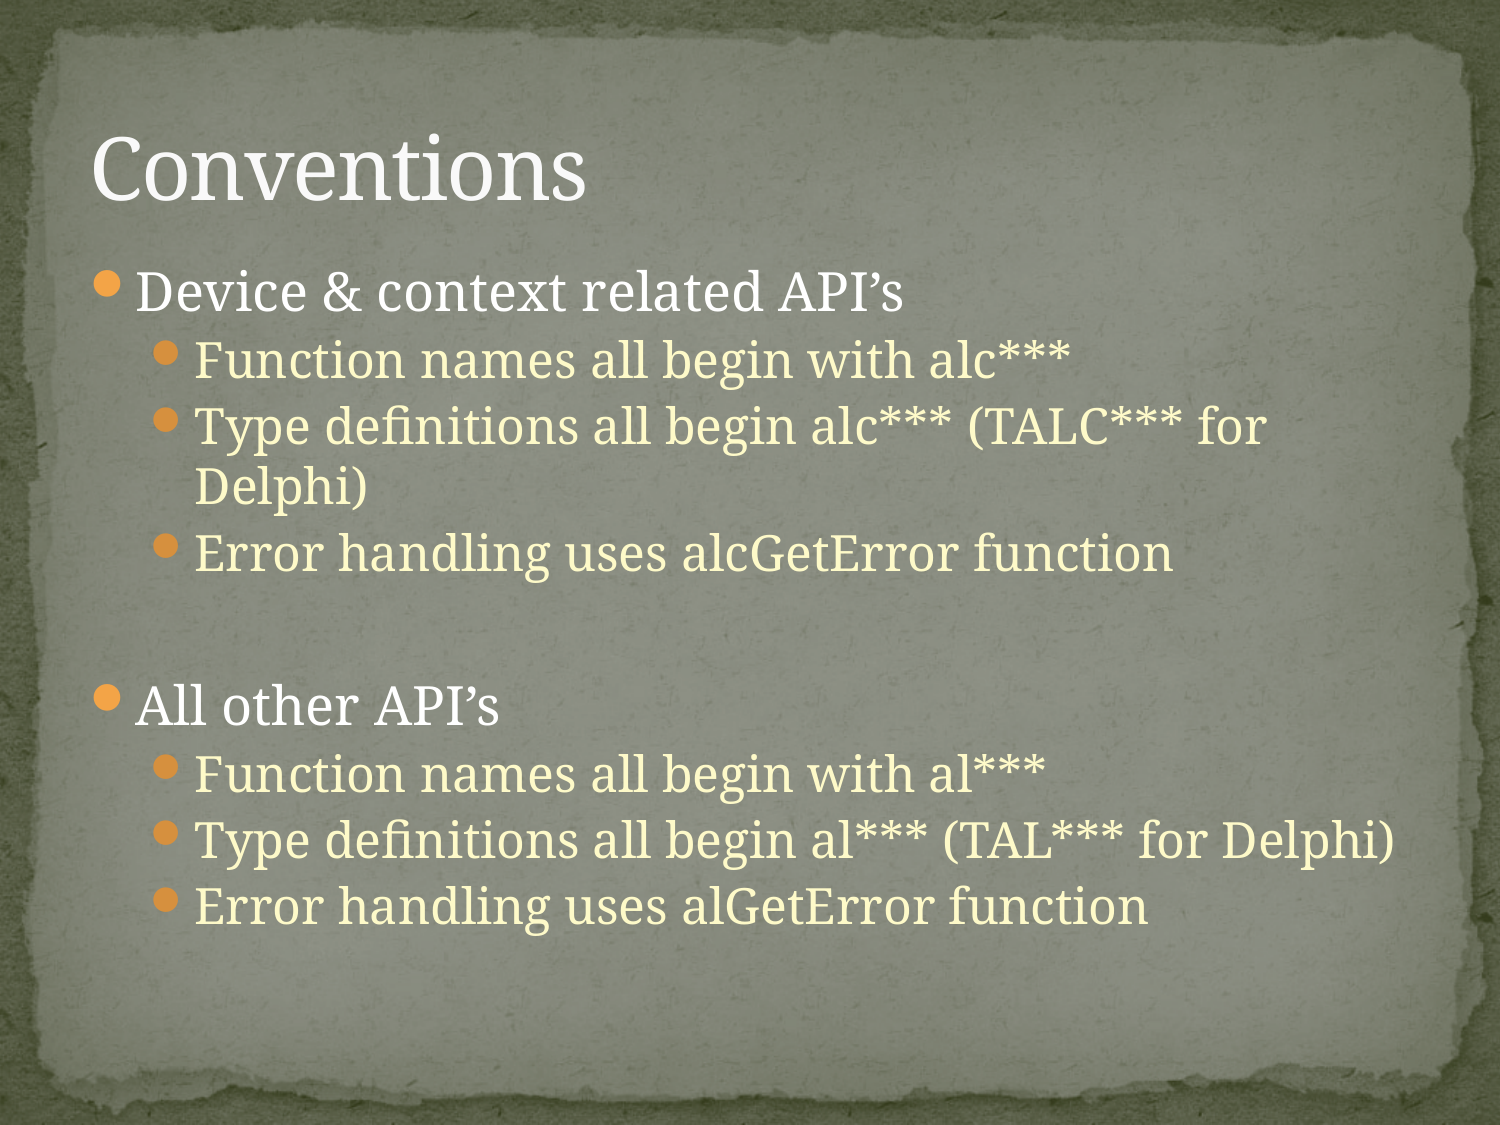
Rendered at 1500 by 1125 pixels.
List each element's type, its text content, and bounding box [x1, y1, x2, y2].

title Conventions [74, 24, 1425, 225]
list Device & context related API’s Function names all begin with alc*** Type definitions all begin alc*** (TALC*** for Delphi) Error handling uses alcGetError function All other API’s Function names all begin with al*** Type definitions all begin al*** (TAL*** for Delphi) Error handling uses alGetError function [75, 249, 1425, 1000]
